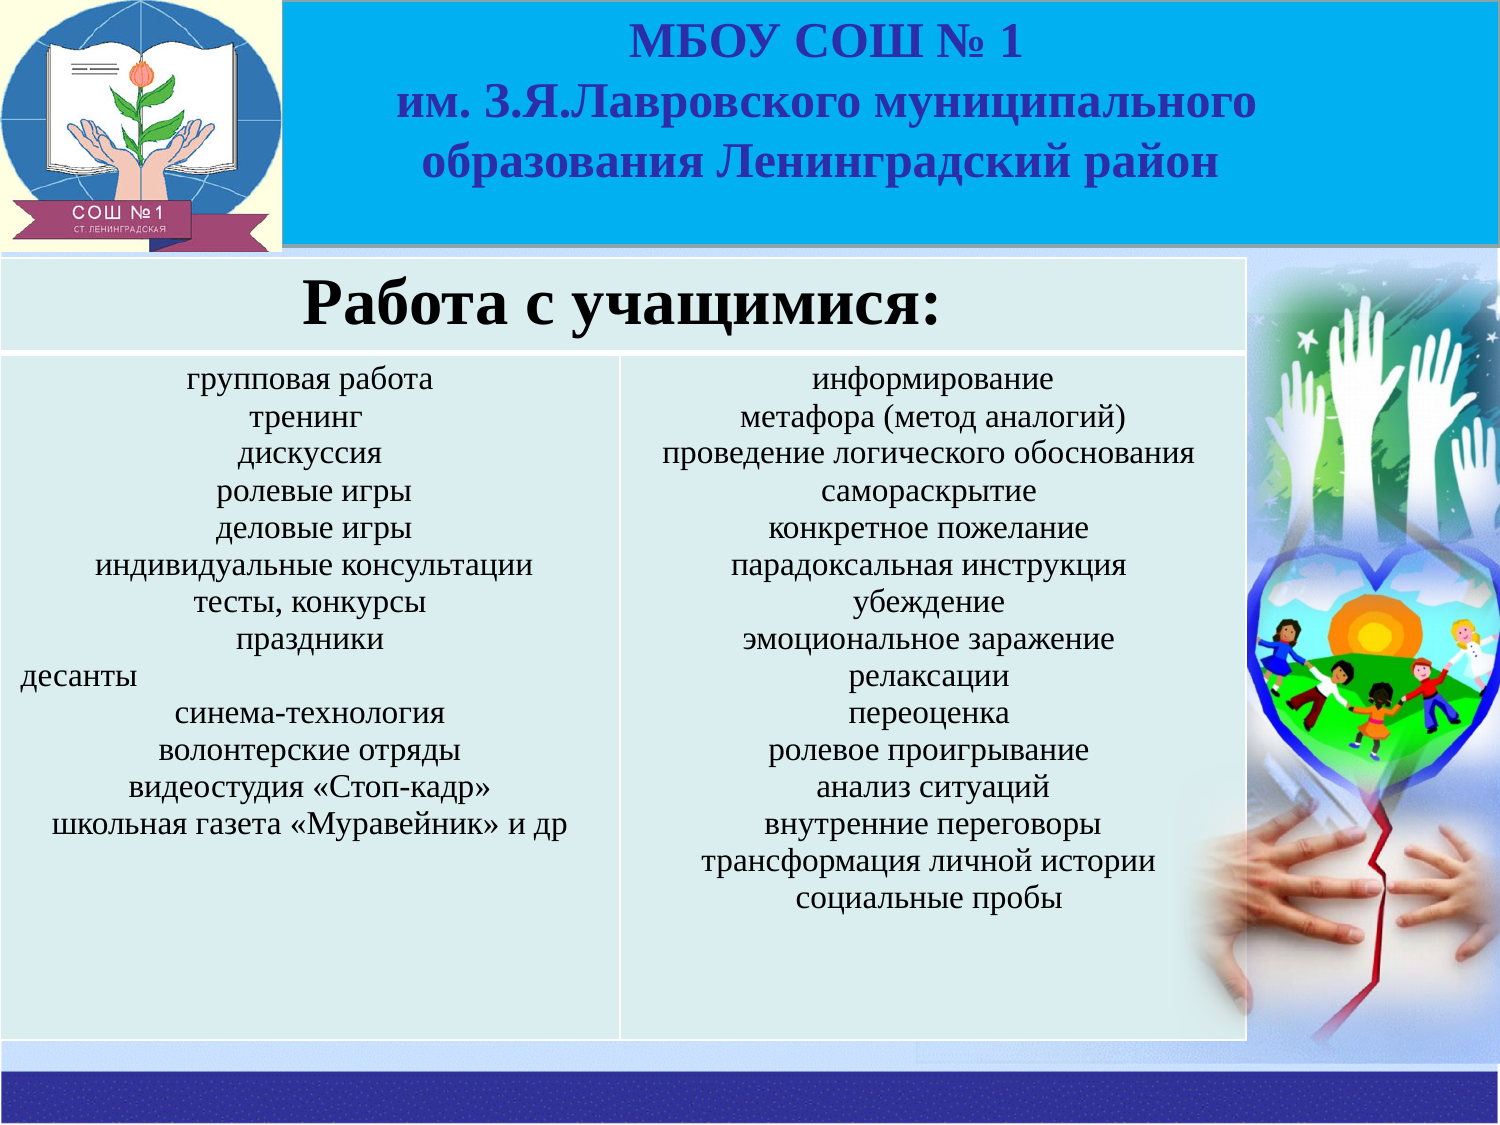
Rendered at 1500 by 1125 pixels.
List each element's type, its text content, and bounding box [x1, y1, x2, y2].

table_header Работа с учащимися: [1, 259, 1225, 350]
picture [0, 0, 1500, 1125]
text_box [282, 0, 1500, 248]
table_cell групповая работа тренинг дискуссия ролевые игры деловые игры индивидуальные консультации тесты, конкурсы праздники десанты синема-технология волонтерские отряды видеостудия «Стоп-кадр» школьная газета «Муравейник» и др [1, 356, 619, 1039]
table_cell информирование метафора (метод аналогий) проведение логического обоснования самораскрытие конкретное пожелание парадоксальная инструкция убеждение эмоциональное заражение релаксации переоценка ролевое проигрывание анализ ситуаций внутренние переговоры трансформация личной истории социальные пробы [621, 356, 1225, 1039]
text_box МБОУ СОШ № 1 им. З.Я.Лавровского муниципального образования Ленинградский район [368, 0, 1285, 195]
